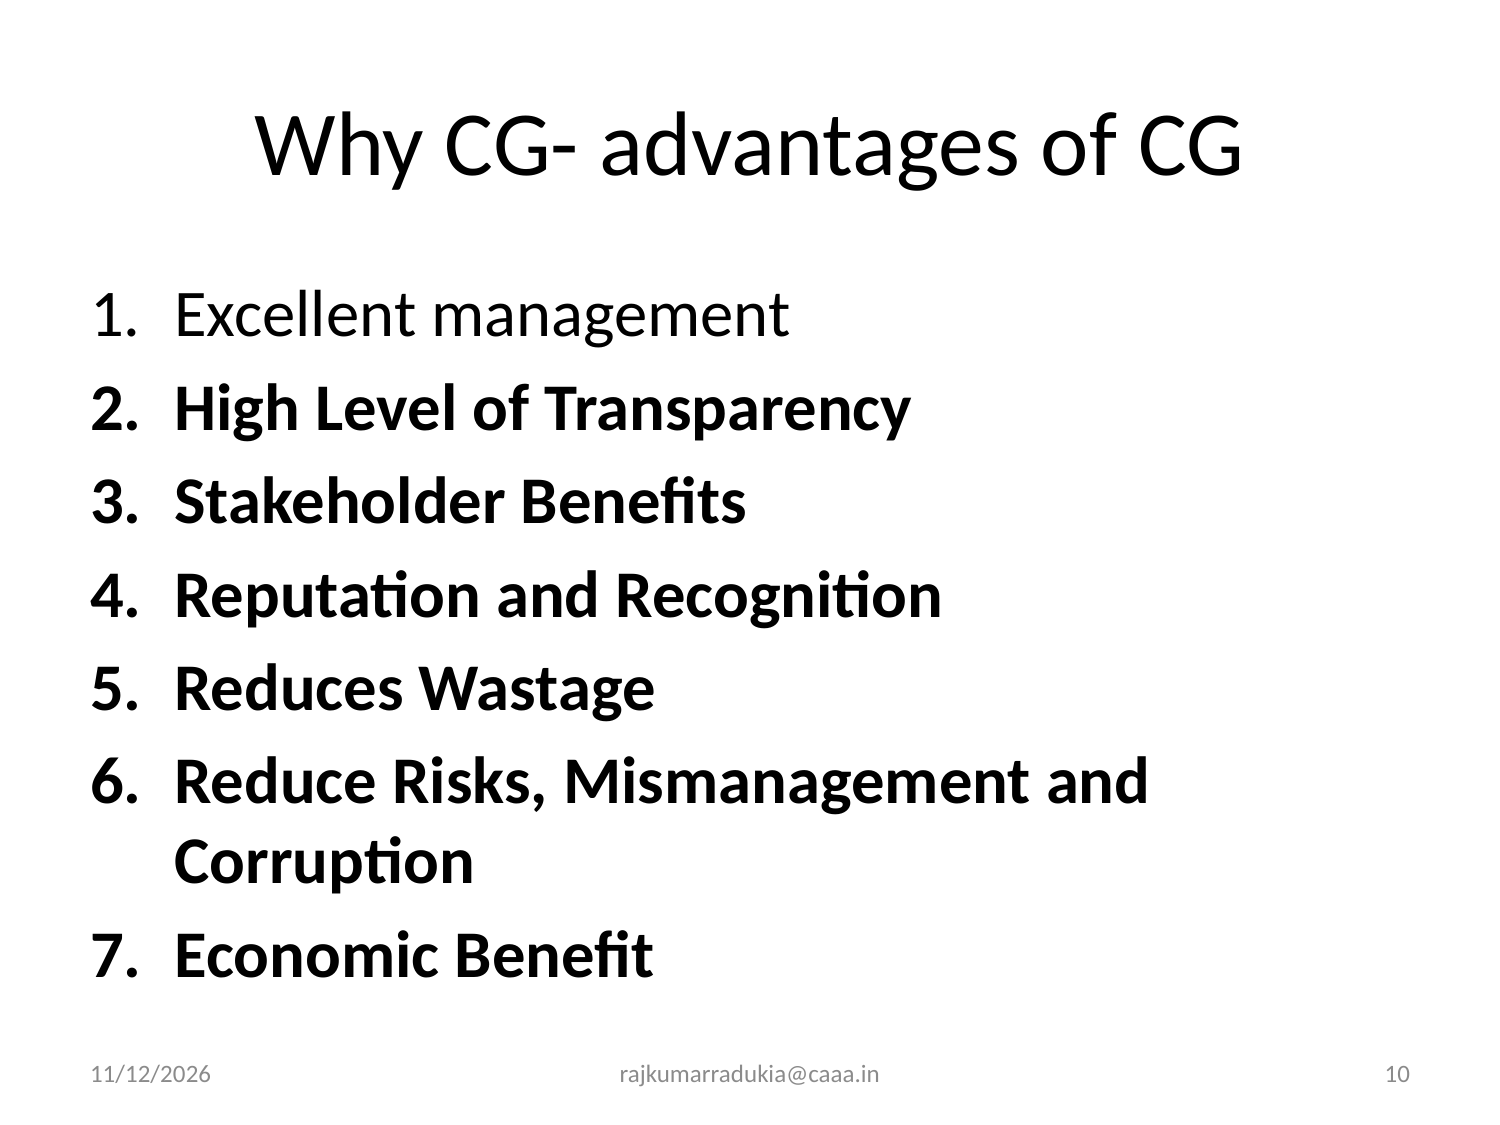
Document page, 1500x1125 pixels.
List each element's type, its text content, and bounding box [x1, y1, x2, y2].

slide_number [75, 1042, 425, 1103]
slide_number 10 [1074, 1042, 1425, 1103]
footer rajkumarradukia@caaa.in [512, 1042, 988, 1103]
list Excellent management High Level of Transparency Stakeholder Benefits Reputation and Recognition Reduces Wastage Reduce Risks, Mismanagement and Corruption Economic Benefit [75, 262, 1425, 1005]
title Why CG- advantages of CG [75, 45, 1425, 233]
